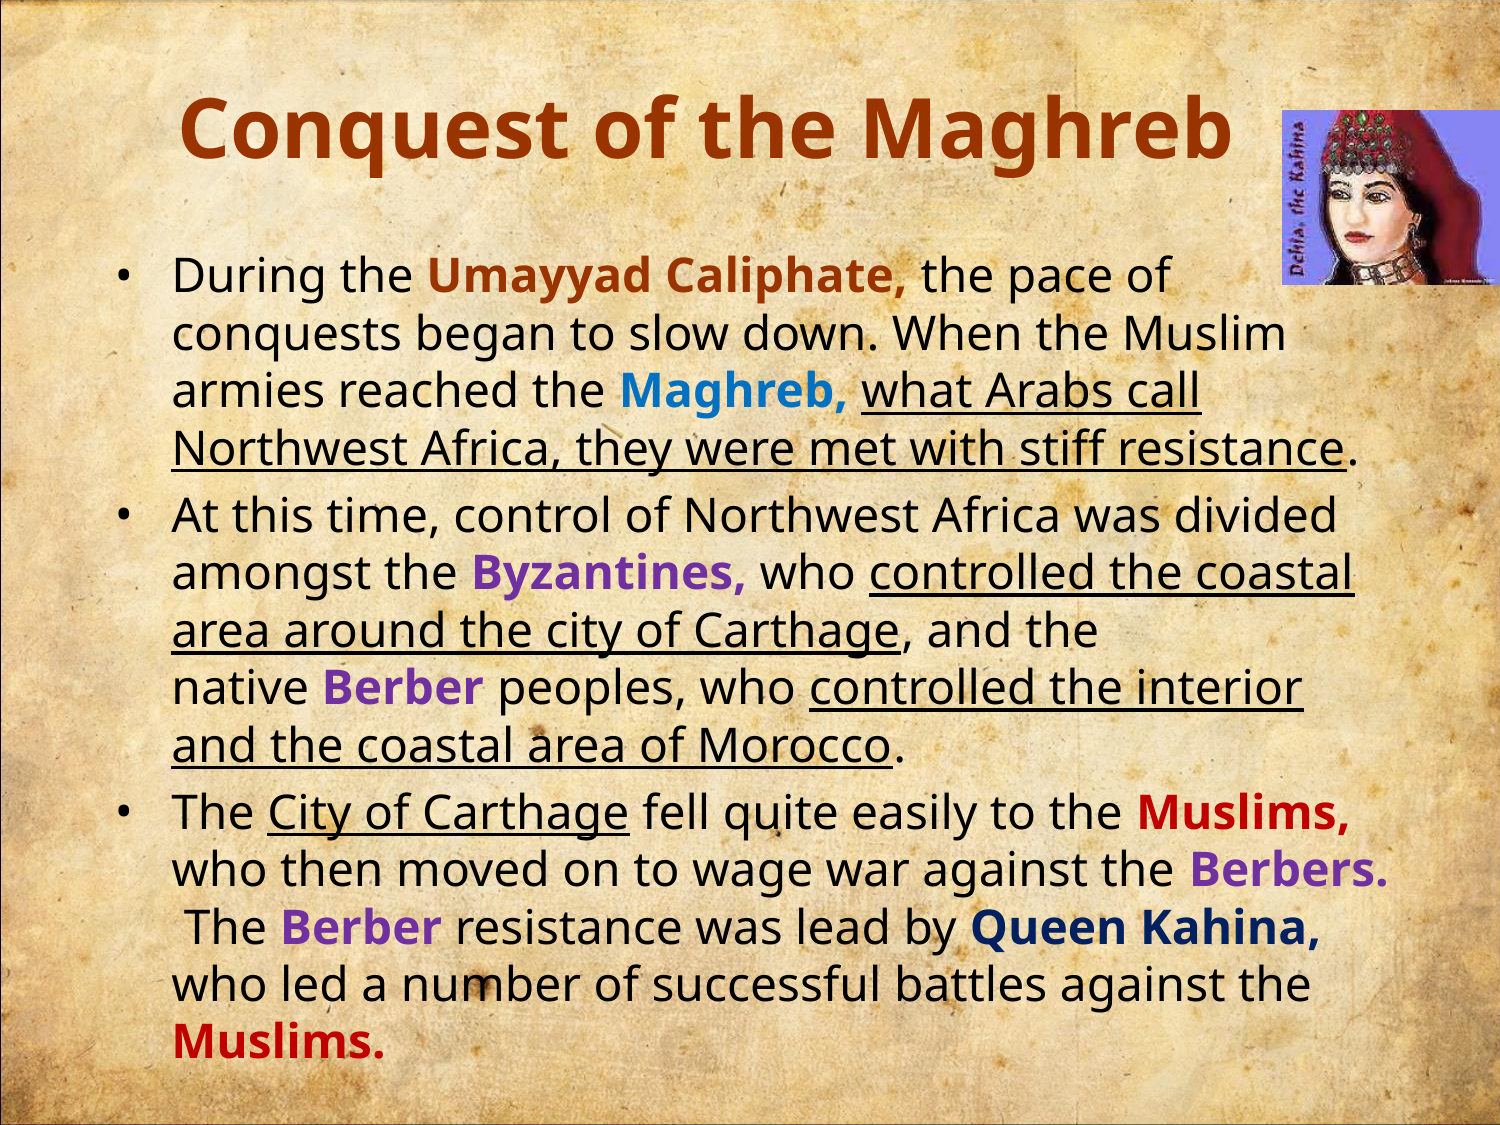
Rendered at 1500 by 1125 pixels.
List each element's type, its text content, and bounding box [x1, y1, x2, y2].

title Conquest of the Maghreb [0, 24, 1413, 225]
list During the Umayyad Caliphate, the pace of conquests began to slow down. When the Muslim armies reached the Maghreb, what Arabs call Northwest Africa, they were met with stiff resistance. At this time, control of Northwest Africa was divided amongst the Byzantines, who controlled the coastal area around the city of Carthage, and the native Berber peoples, who controlled the interior and the coastal area of Morocco. The City of Carthage fell quite easily to the Muslims, who then moved on to wage war against the Berbers. The Berber resistance was lead by Queen Kahina, who led a number of successful battles against the Muslims. [99, 237, 1413, 1025]
picture [0, 0, 1500, 1125]
